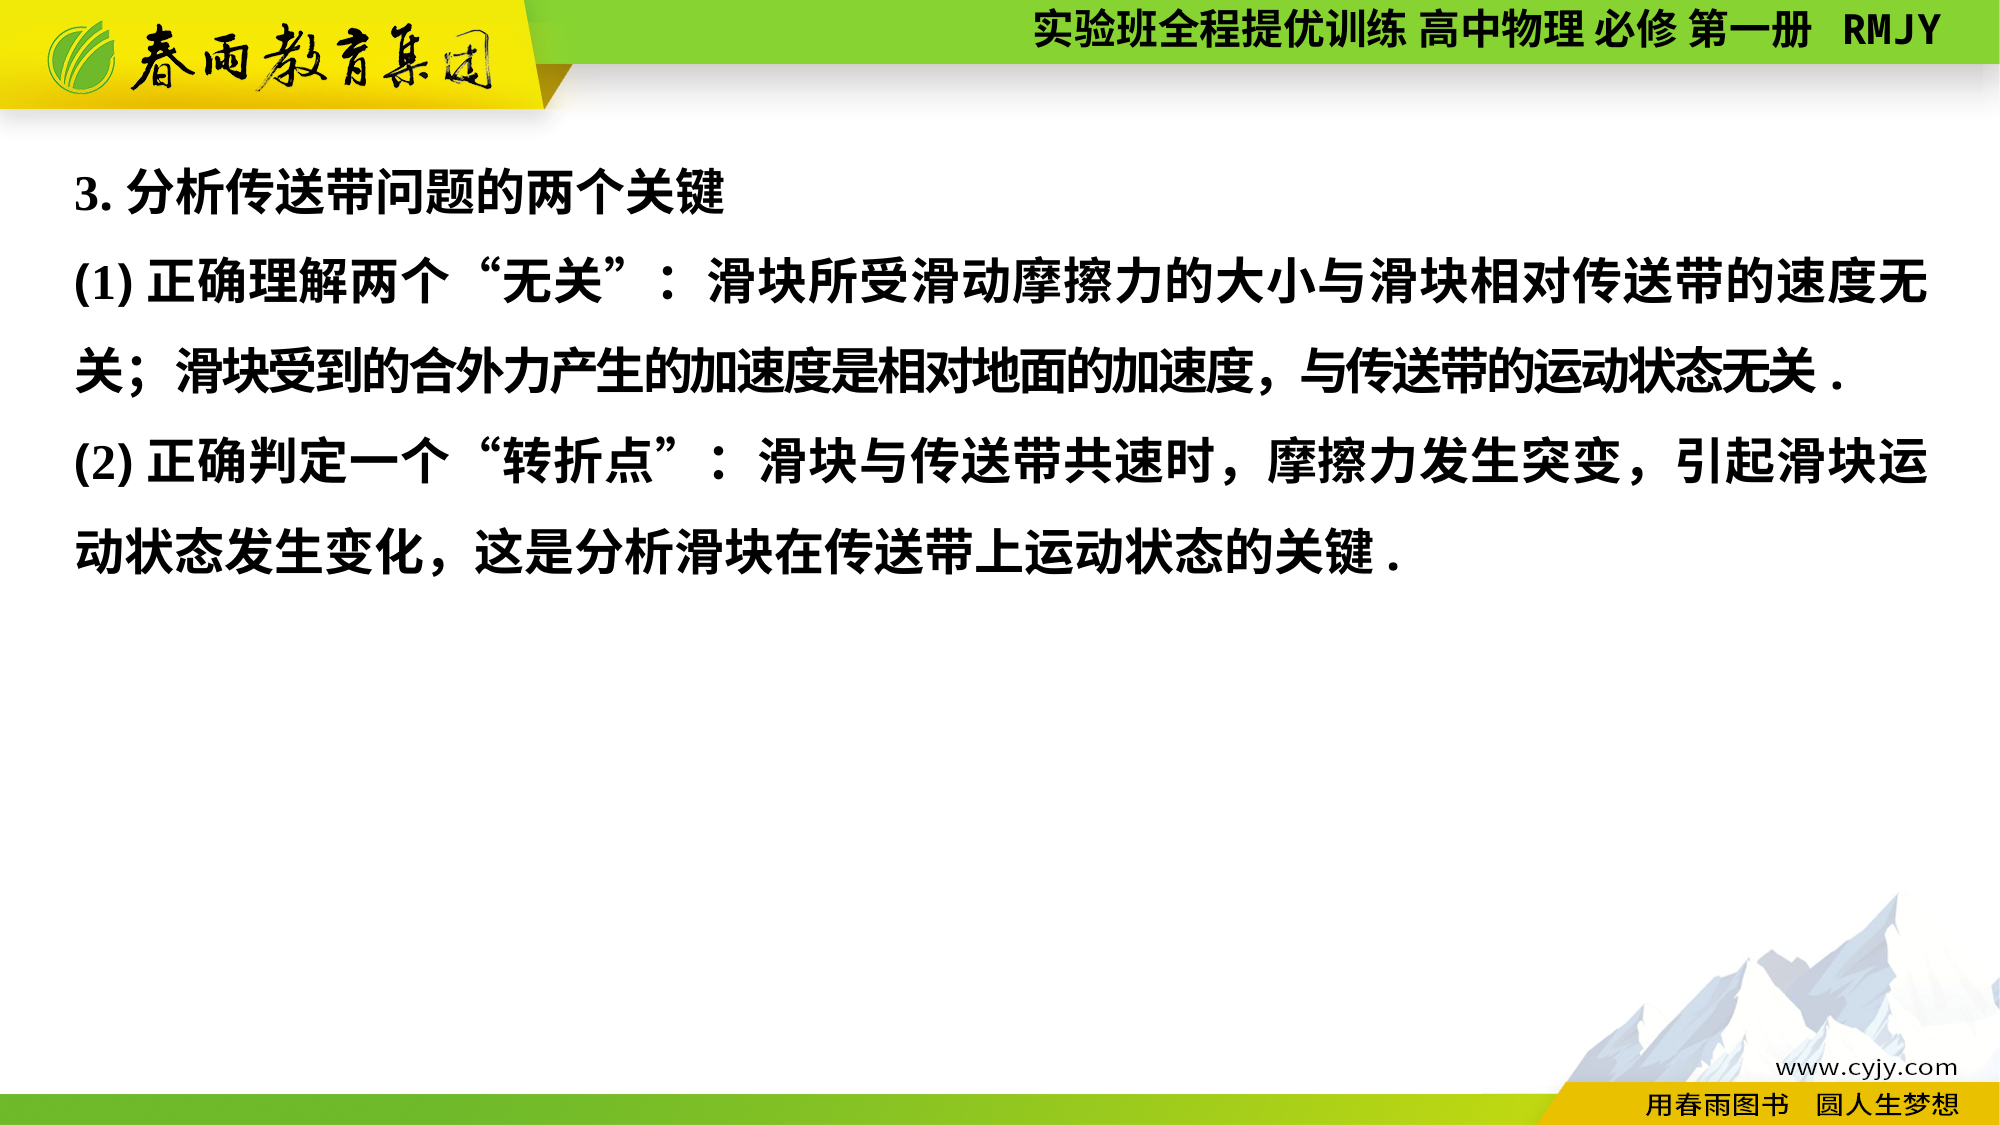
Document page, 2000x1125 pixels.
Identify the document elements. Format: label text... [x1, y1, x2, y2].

picture [0, 0, 2000, 1125]
list 3.分析传送带问题的两个关键 (1)正确理解两个“无关”：滑块所受滑动摩擦力的大小与滑块相对传送带的速度无关；滑块受到的合外力产生的加速度是相对地面的加速度，与传送带的运动状态无关. (2)正确判定一个“转折点”：滑块与传送带共速时，摩擦力发生突变，引起滑块运动状态发生变化，这是分析滑块在传送带上运动状态的关键. [59, 122, 1944, 581]
